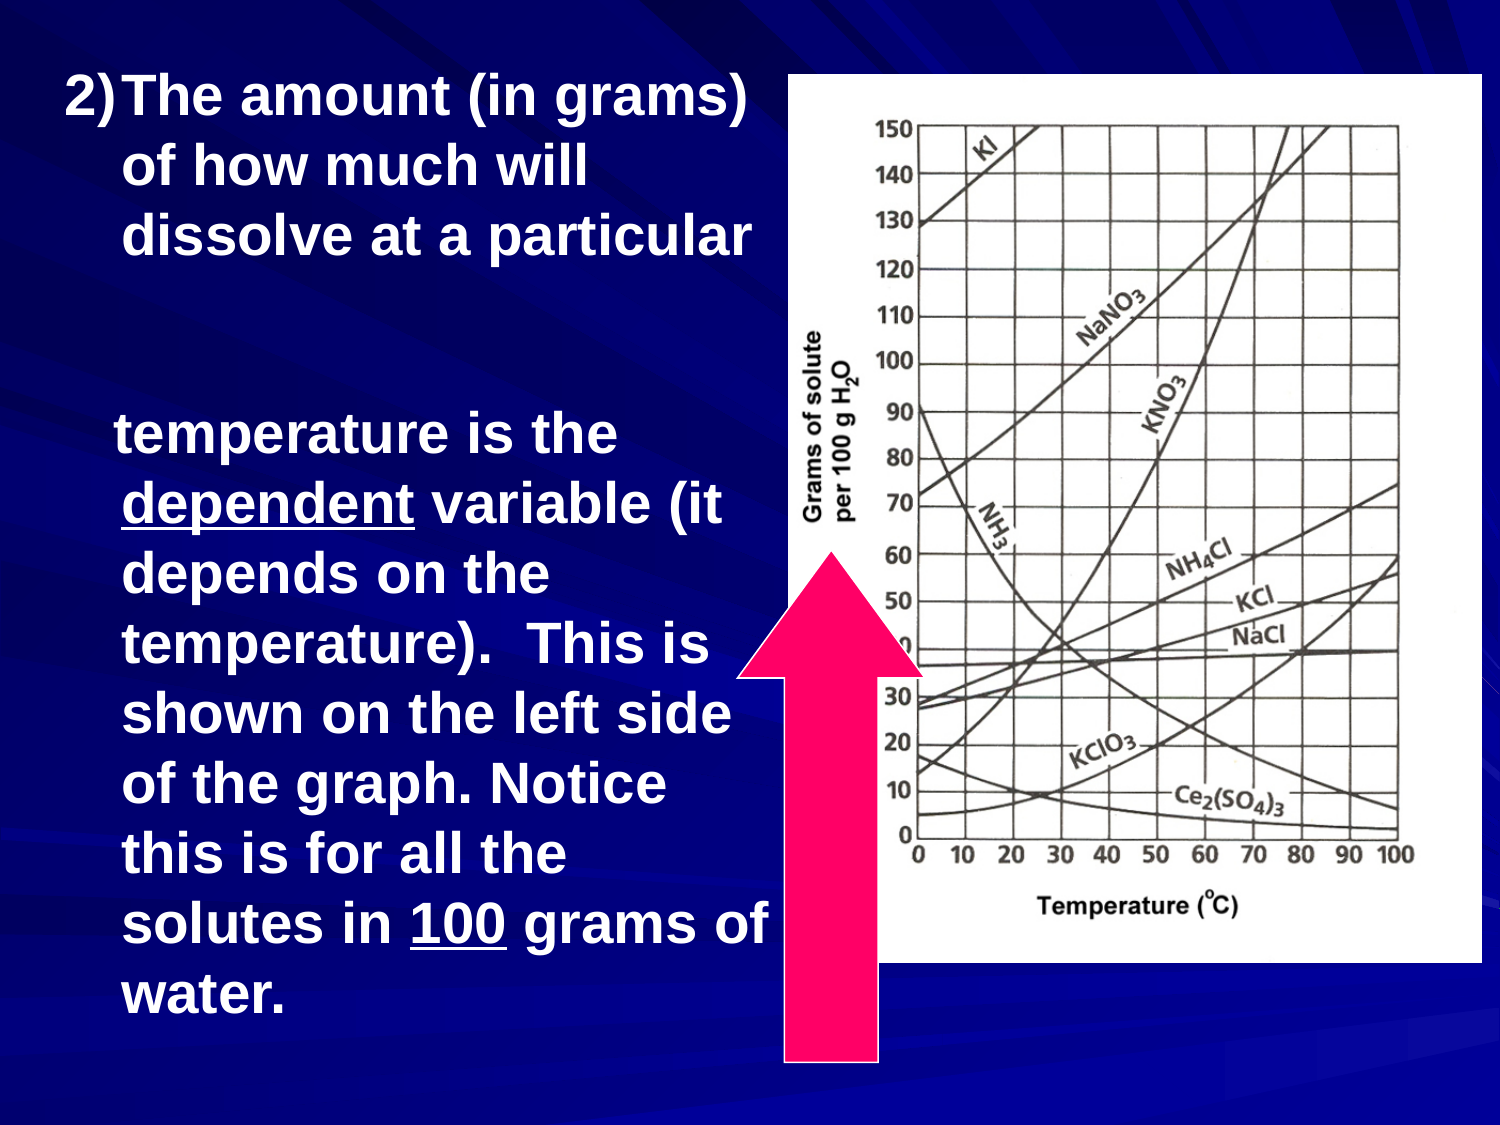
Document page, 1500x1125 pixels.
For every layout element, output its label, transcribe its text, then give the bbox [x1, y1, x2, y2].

text_box [737, 617, 782, 679]
text_box [784, 968, 879, 1063]
text_box The amount (in grams) of how much will dissolve at a particular temperature is the dependent variable (it depends on the temperature). This is shown on the left side of the graph. Notice this is for all the solutes in 100 grams of water. [49, 50, 800, 1033]
picture [787, 74, 1483, 963]
